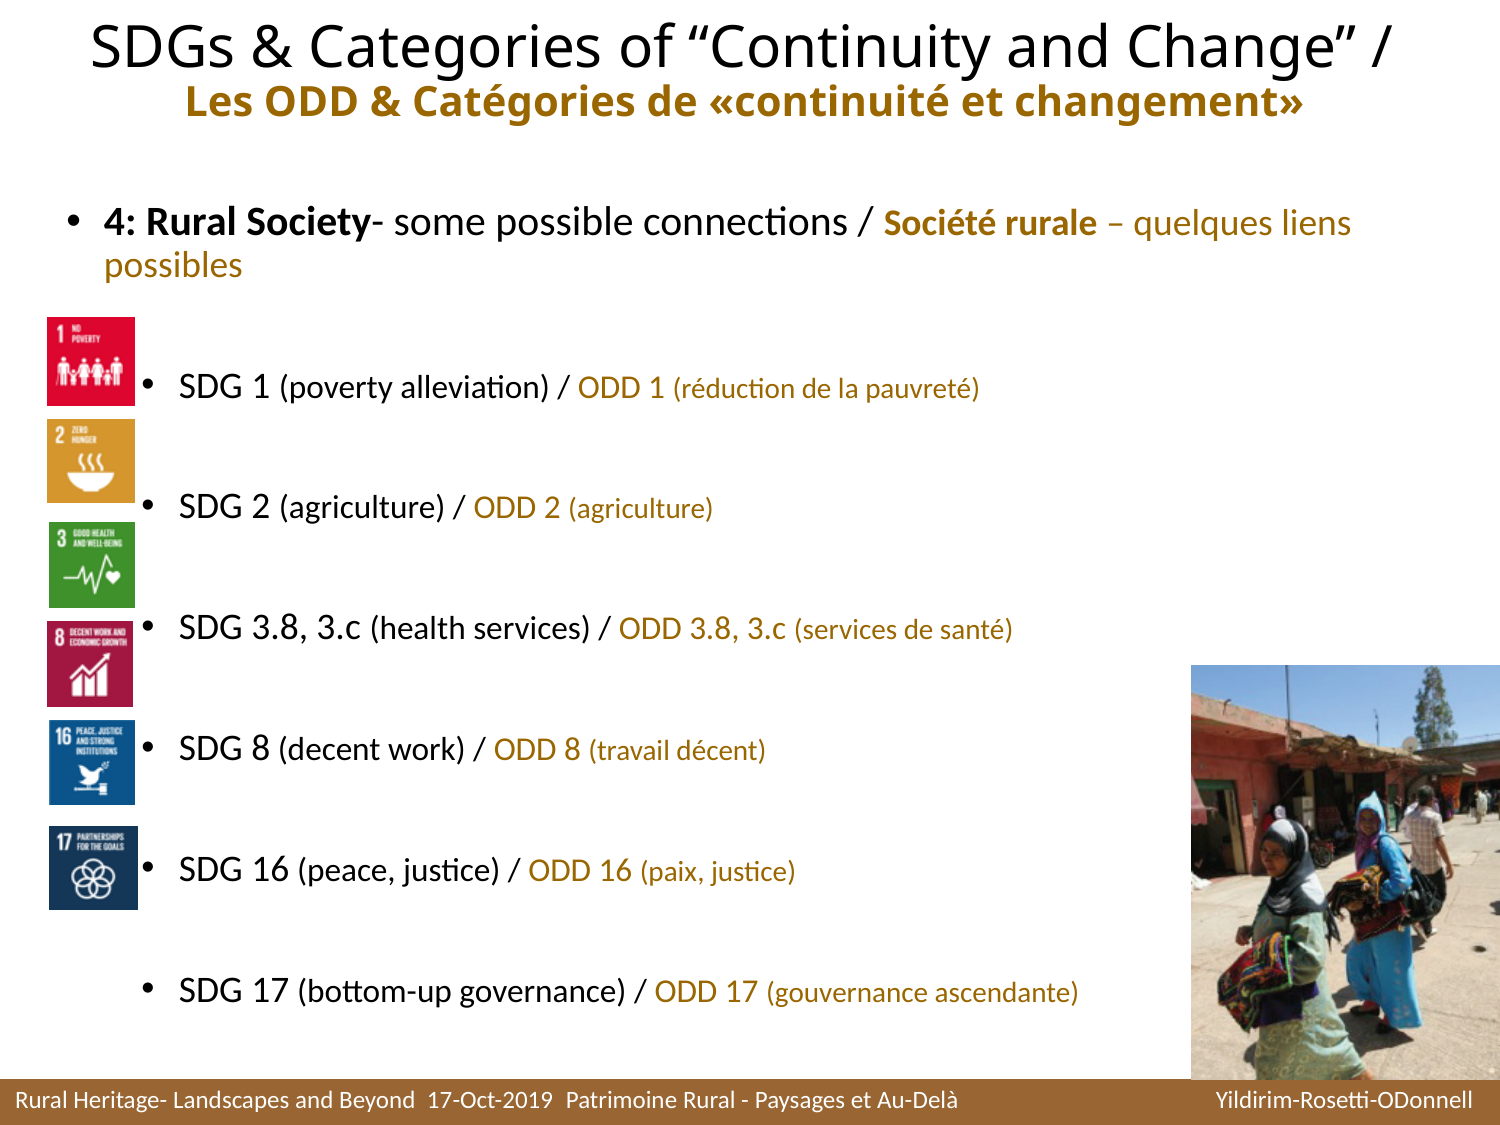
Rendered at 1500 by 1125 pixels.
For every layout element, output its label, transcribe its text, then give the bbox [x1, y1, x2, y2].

picture [49, 826, 138, 911]
list 4: Rural Society- some possible connections / Société rurale – quelques liens possibles SDG 1 (poverty alleviation) / ODD 1 (réduction de la pauvreté) SDG 2 (agriculture) / ODD 2 (agriculture) SDG 3.8, 3.c (health services) / ODD 3.8, 3.c (services de santé) SDG 8 (decent work) / ODD 8 (travail décent) SDG 16 (peace, justice) / ODD 16 (paix, justice) SDG 17 (bottom-up governance) / ODD 17 (gouvernance ascendante) [51, 192, 1448, 1080]
picture [47, 621, 133, 707]
picture [47, 419, 135, 503]
text_box Rural Heritage- Landscapes and Beyond 17-Oct-2019 Patrimoine Rural - Paysages et Au-Delà Yildirim-Rosetti-ODonnell [0, 1079, 1500, 1125]
picture [49, 522, 135, 608]
picture [49, 720, 135, 805]
title SDGs & Categories of “Continuity and Change” / Les ODD & Catégories de «continuité et changement» [0, 0, 1500, 143]
picture [47, 317, 135, 406]
picture [1191, 665, 1500, 1080]
